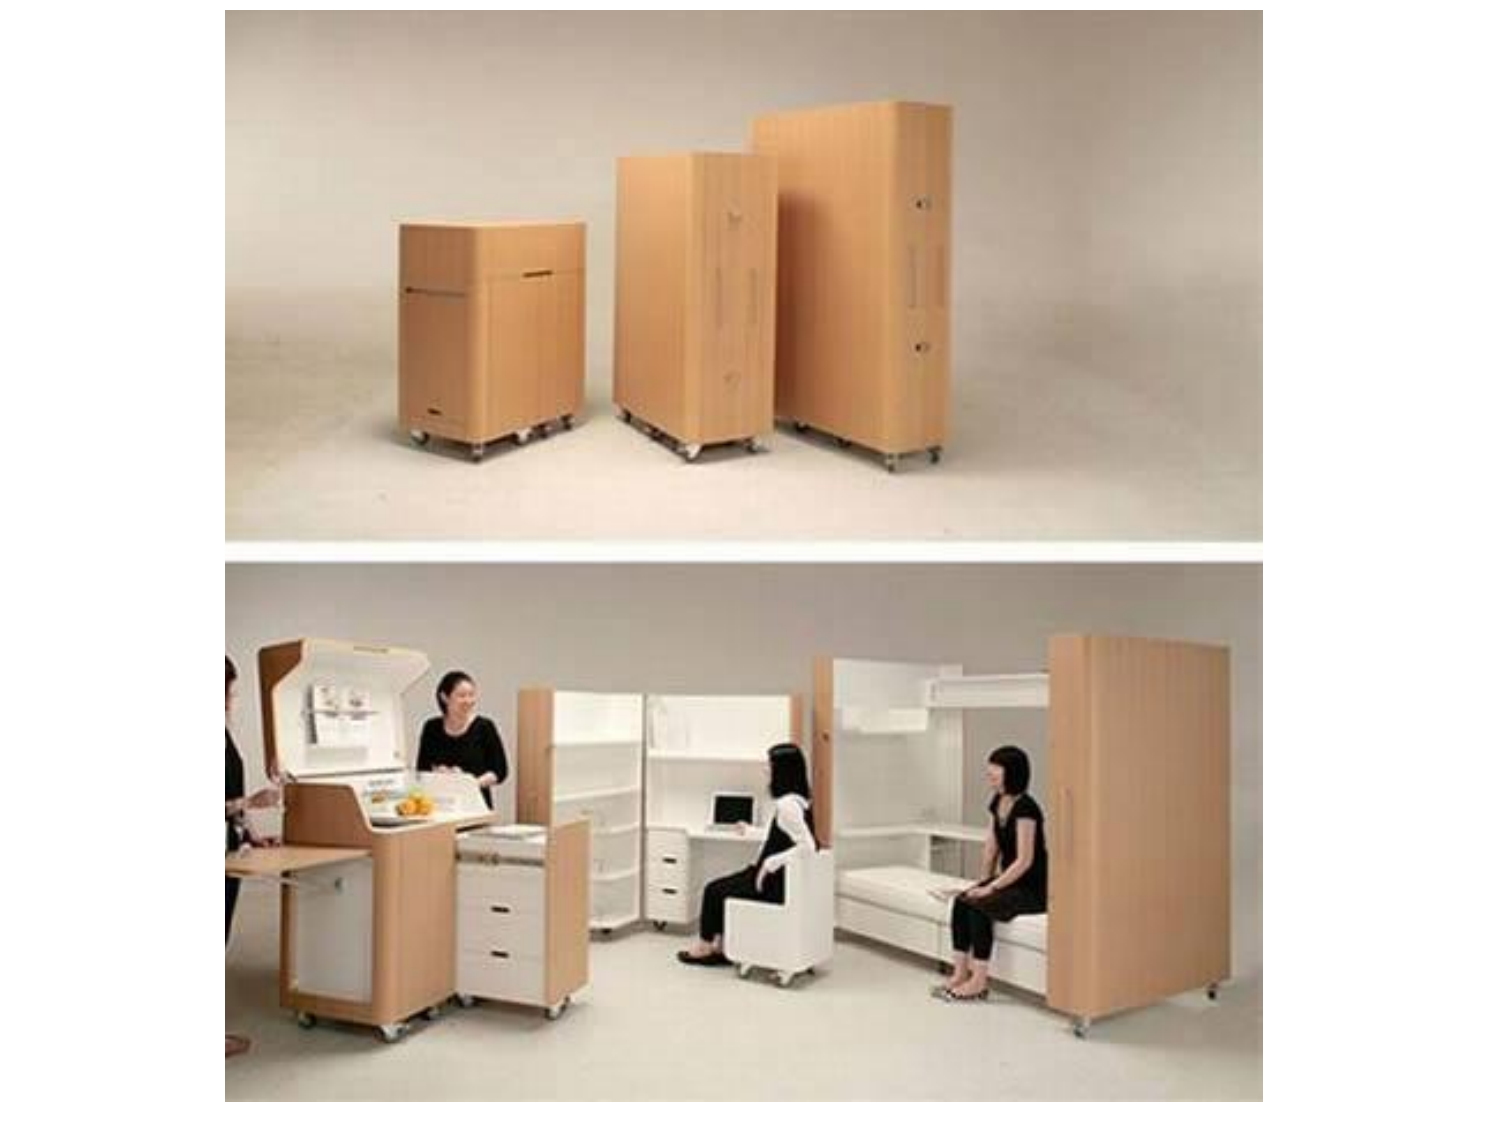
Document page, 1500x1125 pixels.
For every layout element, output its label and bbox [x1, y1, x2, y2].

picture [224, 10, 1263, 1102]
